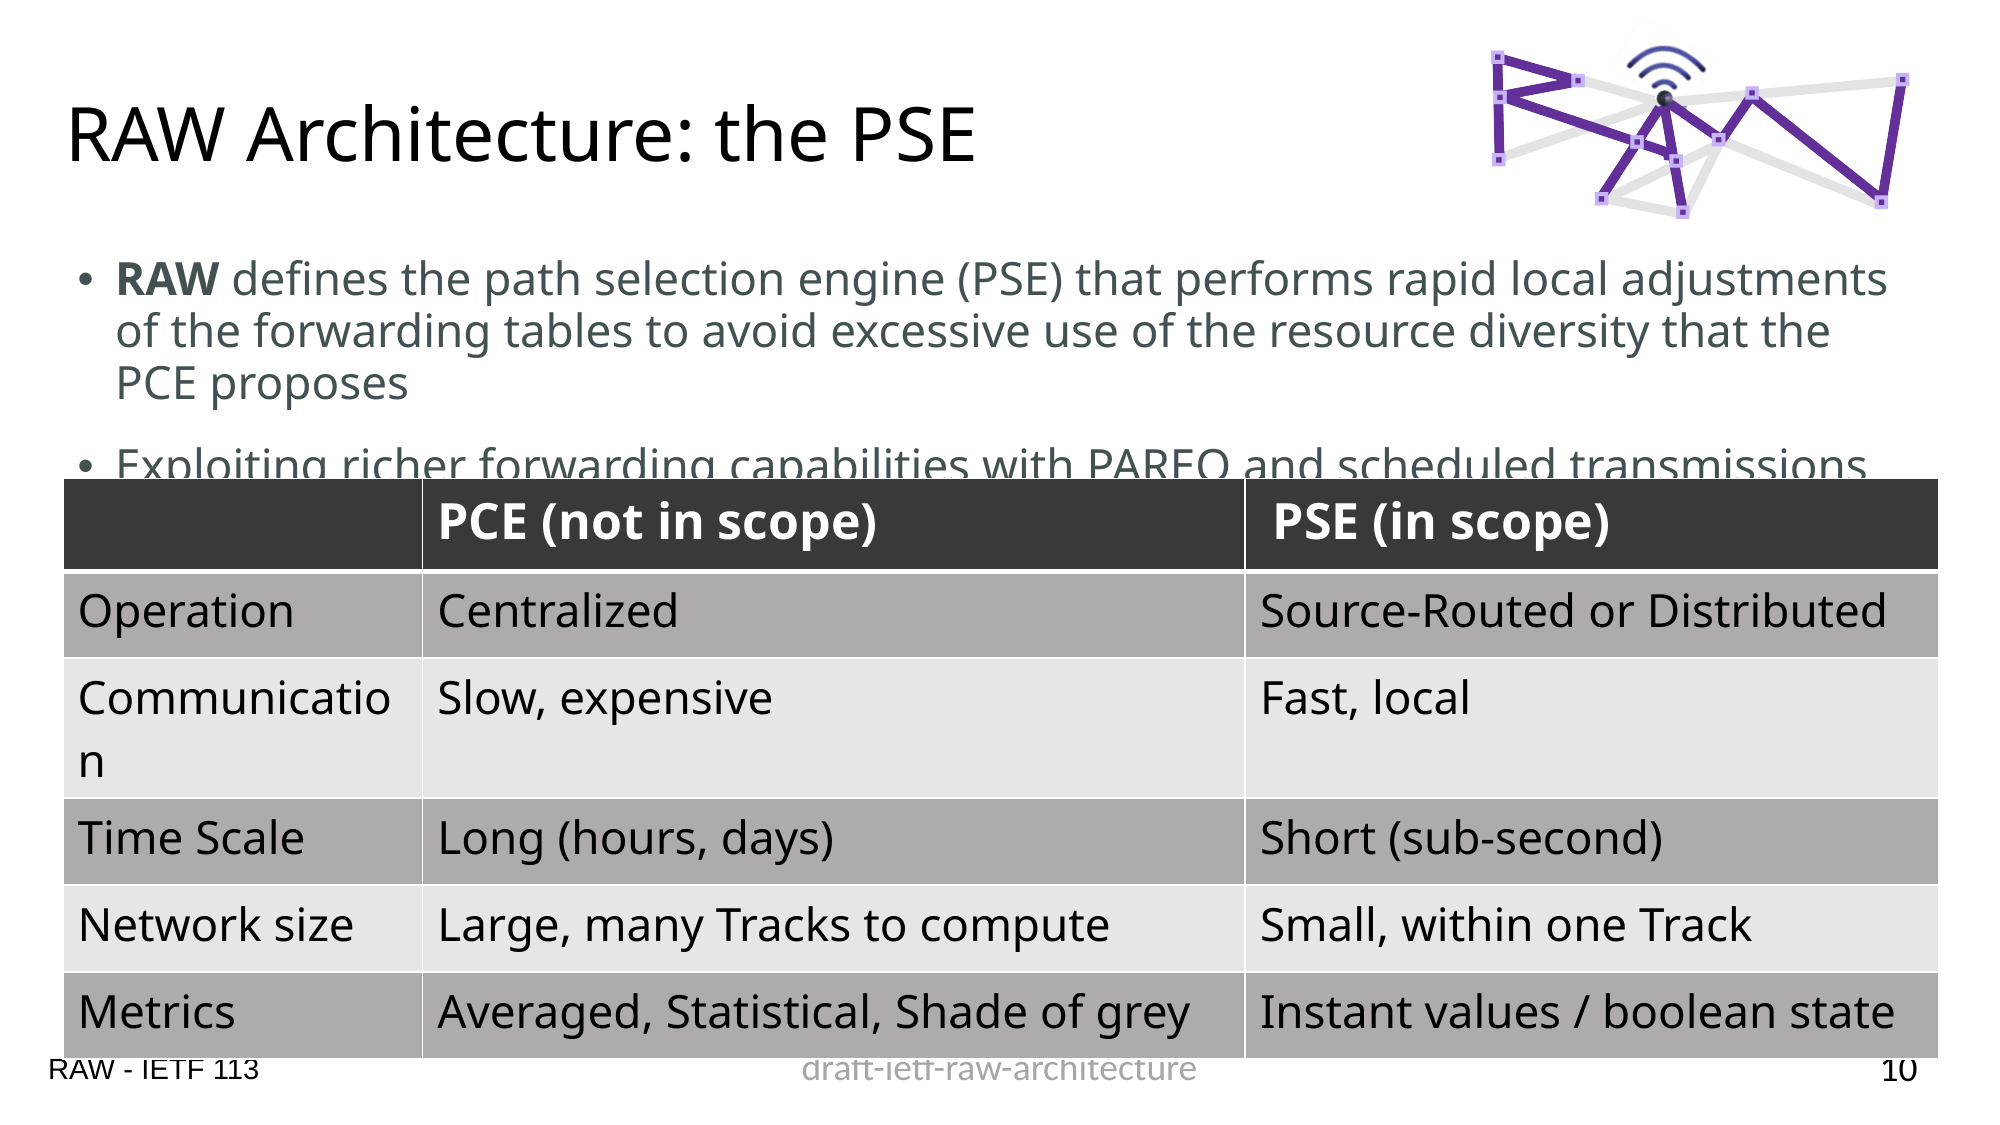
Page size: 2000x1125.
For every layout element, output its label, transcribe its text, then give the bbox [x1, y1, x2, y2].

table_header [64, 479, 422, 569]
table_header PCE (not in scope) [423, 479, 1244, 569]
table_cell Short (sub-second) [1246, 799, 1938, 884]
table_cell Time Scale [64, 799, 422, 884]
table_cell Large, many Tracks to compute [423, 886, 1244, 971]
table_cell Instant values / boolean state [1246, 973, 1938, 1058]
picture [1464, 0, 1956, 239]
table_cell Fast, local [1246, 659, 1938, 797]
slide_number 10 [1482, 1060, 1933, 1097]
title RAW Architecture: the PSE [50, 70, 1927, 209]
table_cell Slow, expensive [423, 659, 1244, 797]
table_cell Centralized [423, 574, 1244, 657]
table_cell Metrics [64, 973, 422, 1058]
table_cell Averaged, Statistical, Shade of grey [423, 973, 1244, 1058]
table_cell Network size [64, 886, 422, 971]
table_cell Small, within one Track [1246, 886, 1938, 971]
table_header PSE (in scope) [1246, 479, 1938, 569]
table_cell Long (hours, days) [423, 799, 1244, 884]
list RAW defines the path selection engine (PSE) that performs rapid local adjustments of the forwarding tables to avoid excessive use of the resource diversity that the PCE proposes Exploiting richer forwarding capabilities with PAREO and scheduled transmissions [62, 246, 1937, 478]
table_cell Operation [64, 574, 422, 657]
table_cell Source-Routed or Distributed [1246, 574, 1938, 657]
table_cell Communication [64, 659, 422, 797]
